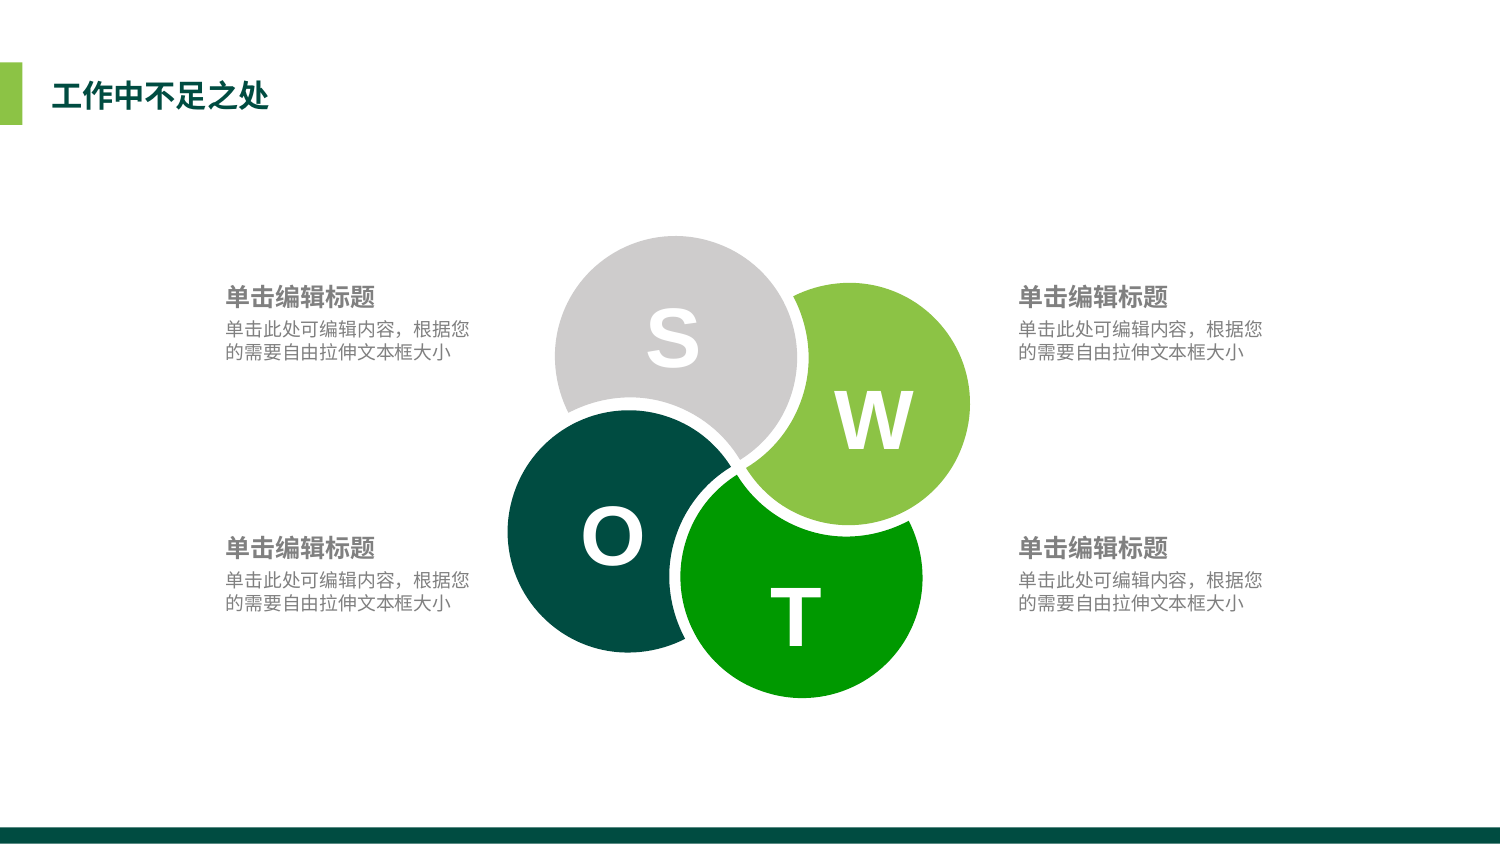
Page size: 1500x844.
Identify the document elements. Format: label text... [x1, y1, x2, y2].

text_box O [532, 473, 695, 591]
text_box [0, 826, 1500, 844]
text_box [0, 61, 23, 126]
text_box [745, 418, 948, 526]
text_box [1018, 532, 1307, 615]
text_box [554, 235, 798, 460]
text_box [1018, 281, 1307, 364]
text_box W [793, 357, 956, 474]
text_box 工作中不足之处 [36, 69, 367, 122]
text_box S [592, 276, 755, 393]
text_box [793, 282, 971, 461]
text_box T [715, 554, 878, 671]
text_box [225, 532, 514, 615]
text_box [225, 281, 514, 364]
text_box [507, 410, 732, 653]
text_box [681, 474, 923, 699]
